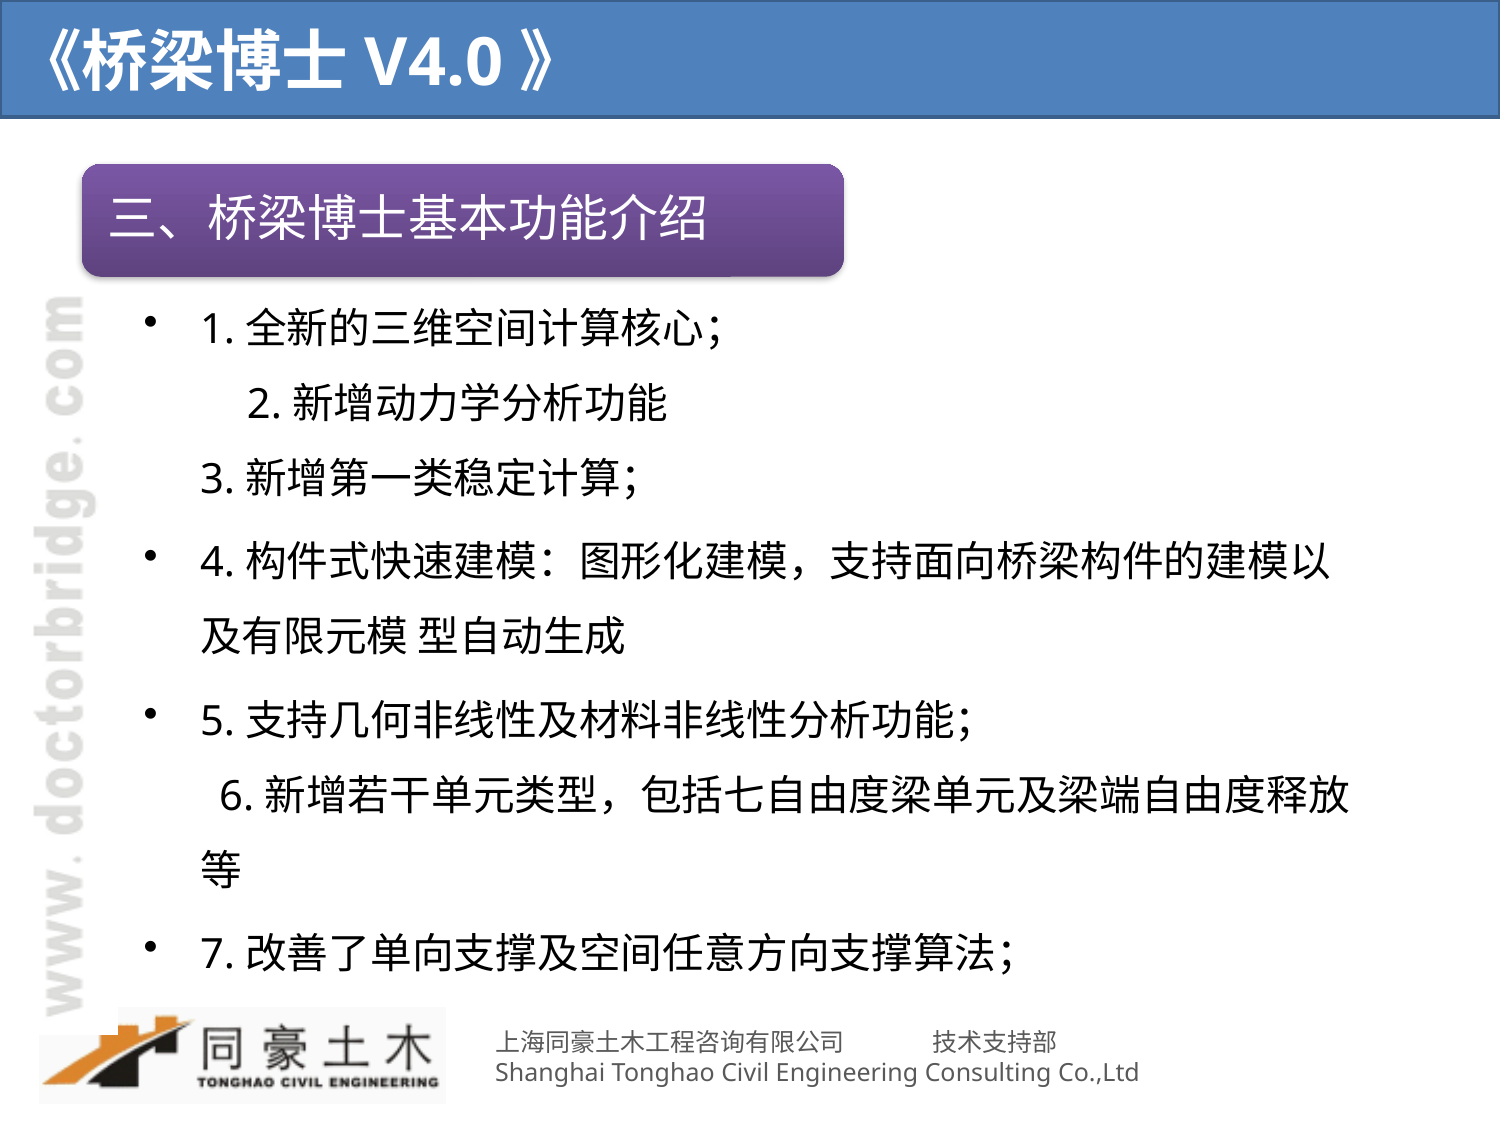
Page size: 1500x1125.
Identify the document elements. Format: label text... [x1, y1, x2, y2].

text_box 1.全新的三维空间计算核心； 2.新增动力学分析功能 3.新增第一类稳定计算； 4.构件式快速建模：图形化建模，支持面向桥梁构件的建模以及有限元模 型自动生成 5.支持几何非线性及材料非线性分析功能； 6.新增若干单元类型，包括七自由度梁单元及梁端自由度释放等 7.改善了单向支撑及空间任意方向支撑算法； [128, 269, 1372, 985]
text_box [81, 163, 844, 299]
text_box 上海同豪土木工程咨询有限公司 技术支持部 Shanghai Tonghao Civil Engineering Consulting Co.,Ltd [480, 1019, 1442, 1095]
picture [5, 290, 446, 1104]
text_box 《桥梁博士V4.0》 [0, 0, 1500, 119]
